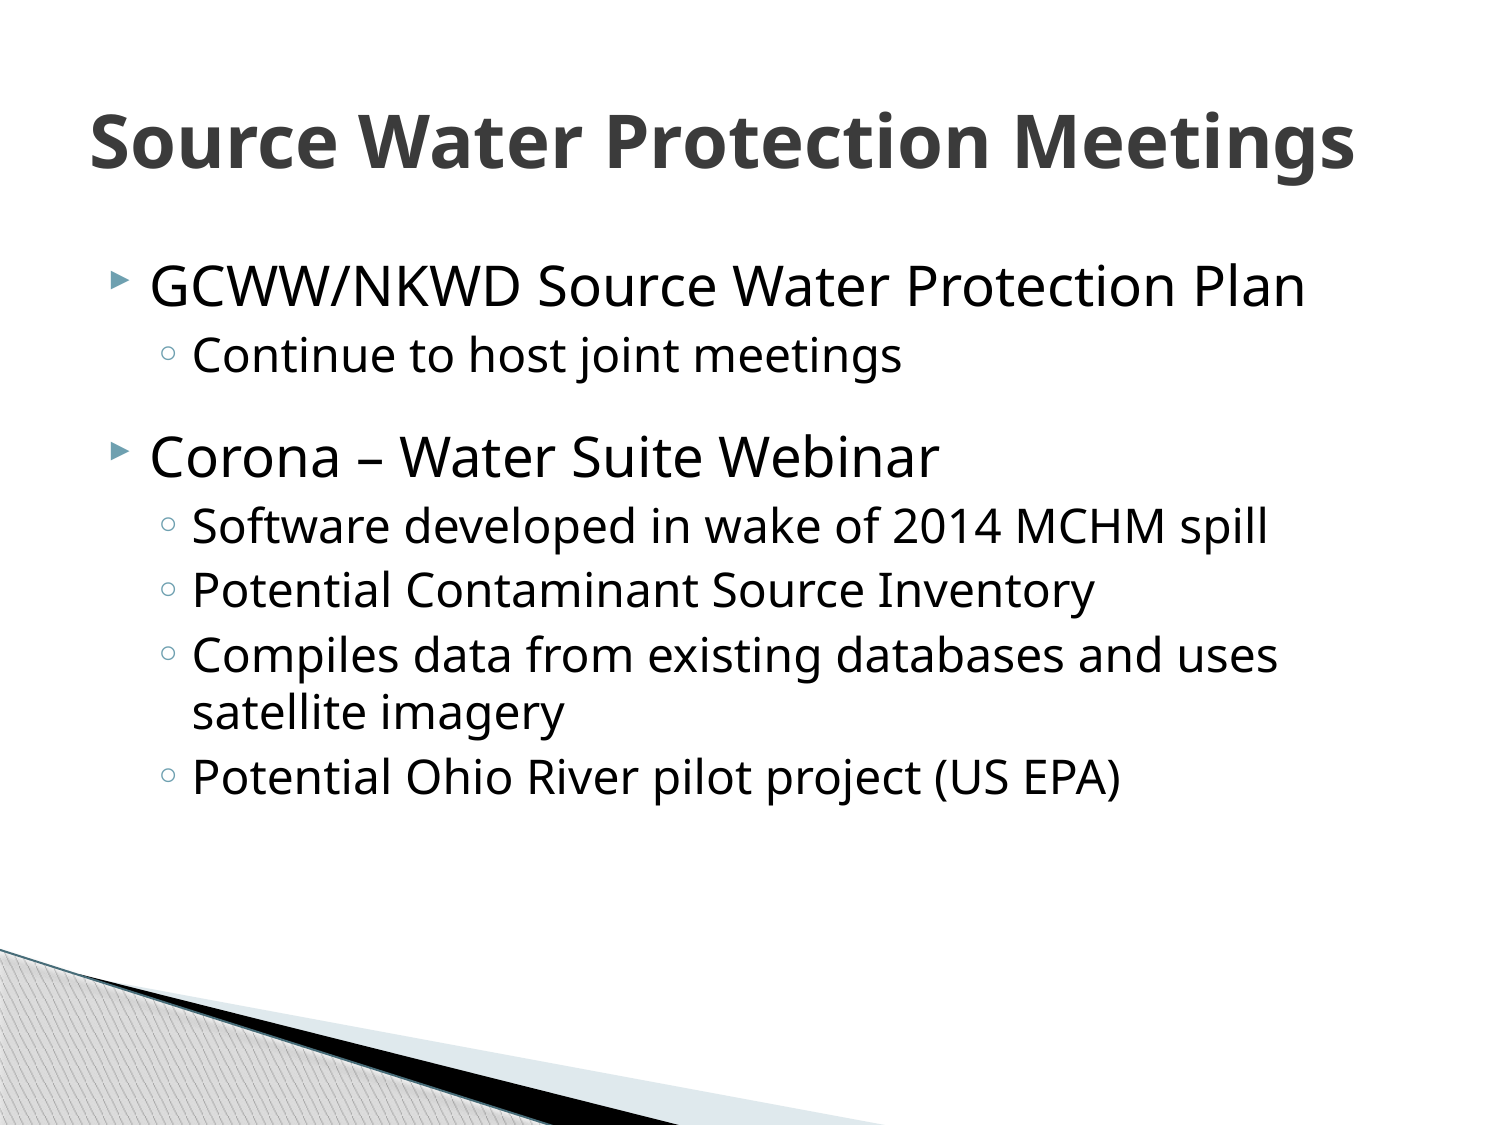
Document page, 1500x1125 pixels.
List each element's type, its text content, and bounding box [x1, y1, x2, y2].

title Source Water Protection Meetings [75, 45, 1425, 233]
list GCWW/NKWD Source Water Protection Plan Continue to host joint meetings Corona – Water Suite Webinar Software developed in wake of 2014 MCHM spill Potential Contaminant Source Inventory Compiles data from existing databases and uses satellite imagery Potential Ohio River pilot project (US EPA) [75, 243, 1425, 986]
